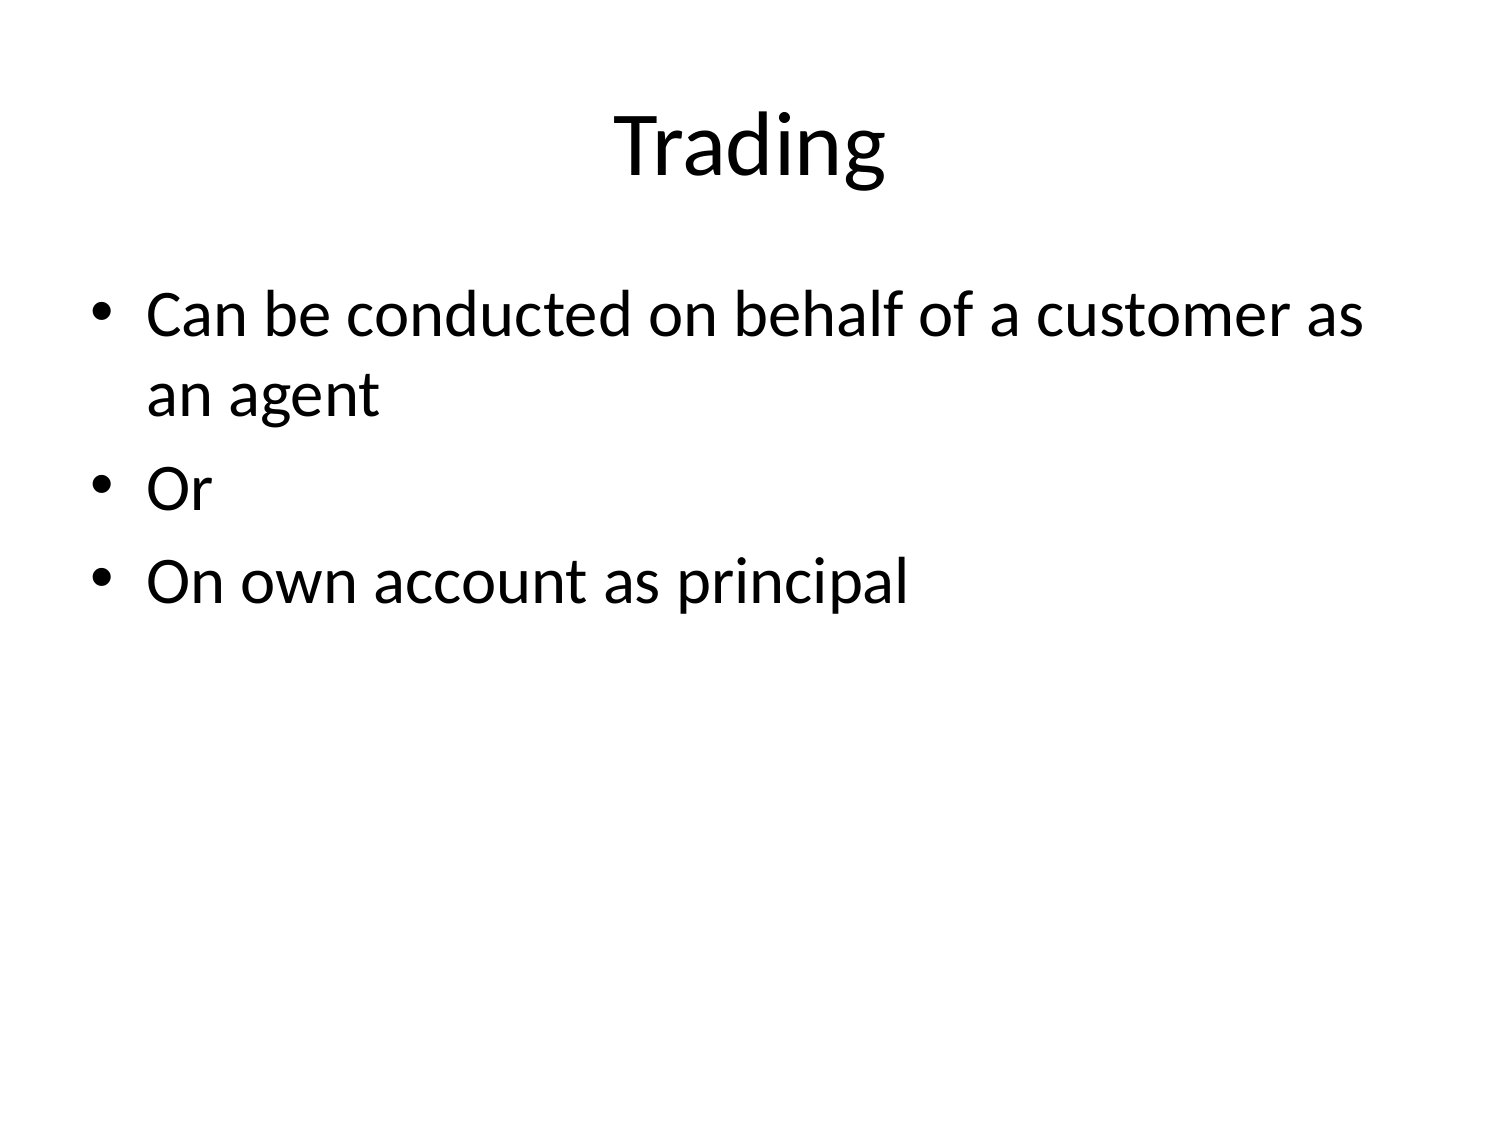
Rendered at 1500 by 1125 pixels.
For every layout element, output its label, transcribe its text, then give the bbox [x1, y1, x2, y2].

list Can be conducted on behalf of a customer as an agent Or On own account as principal [75, 262, 1425, 1005]
title Trading [75, 45, 1425, 233]
